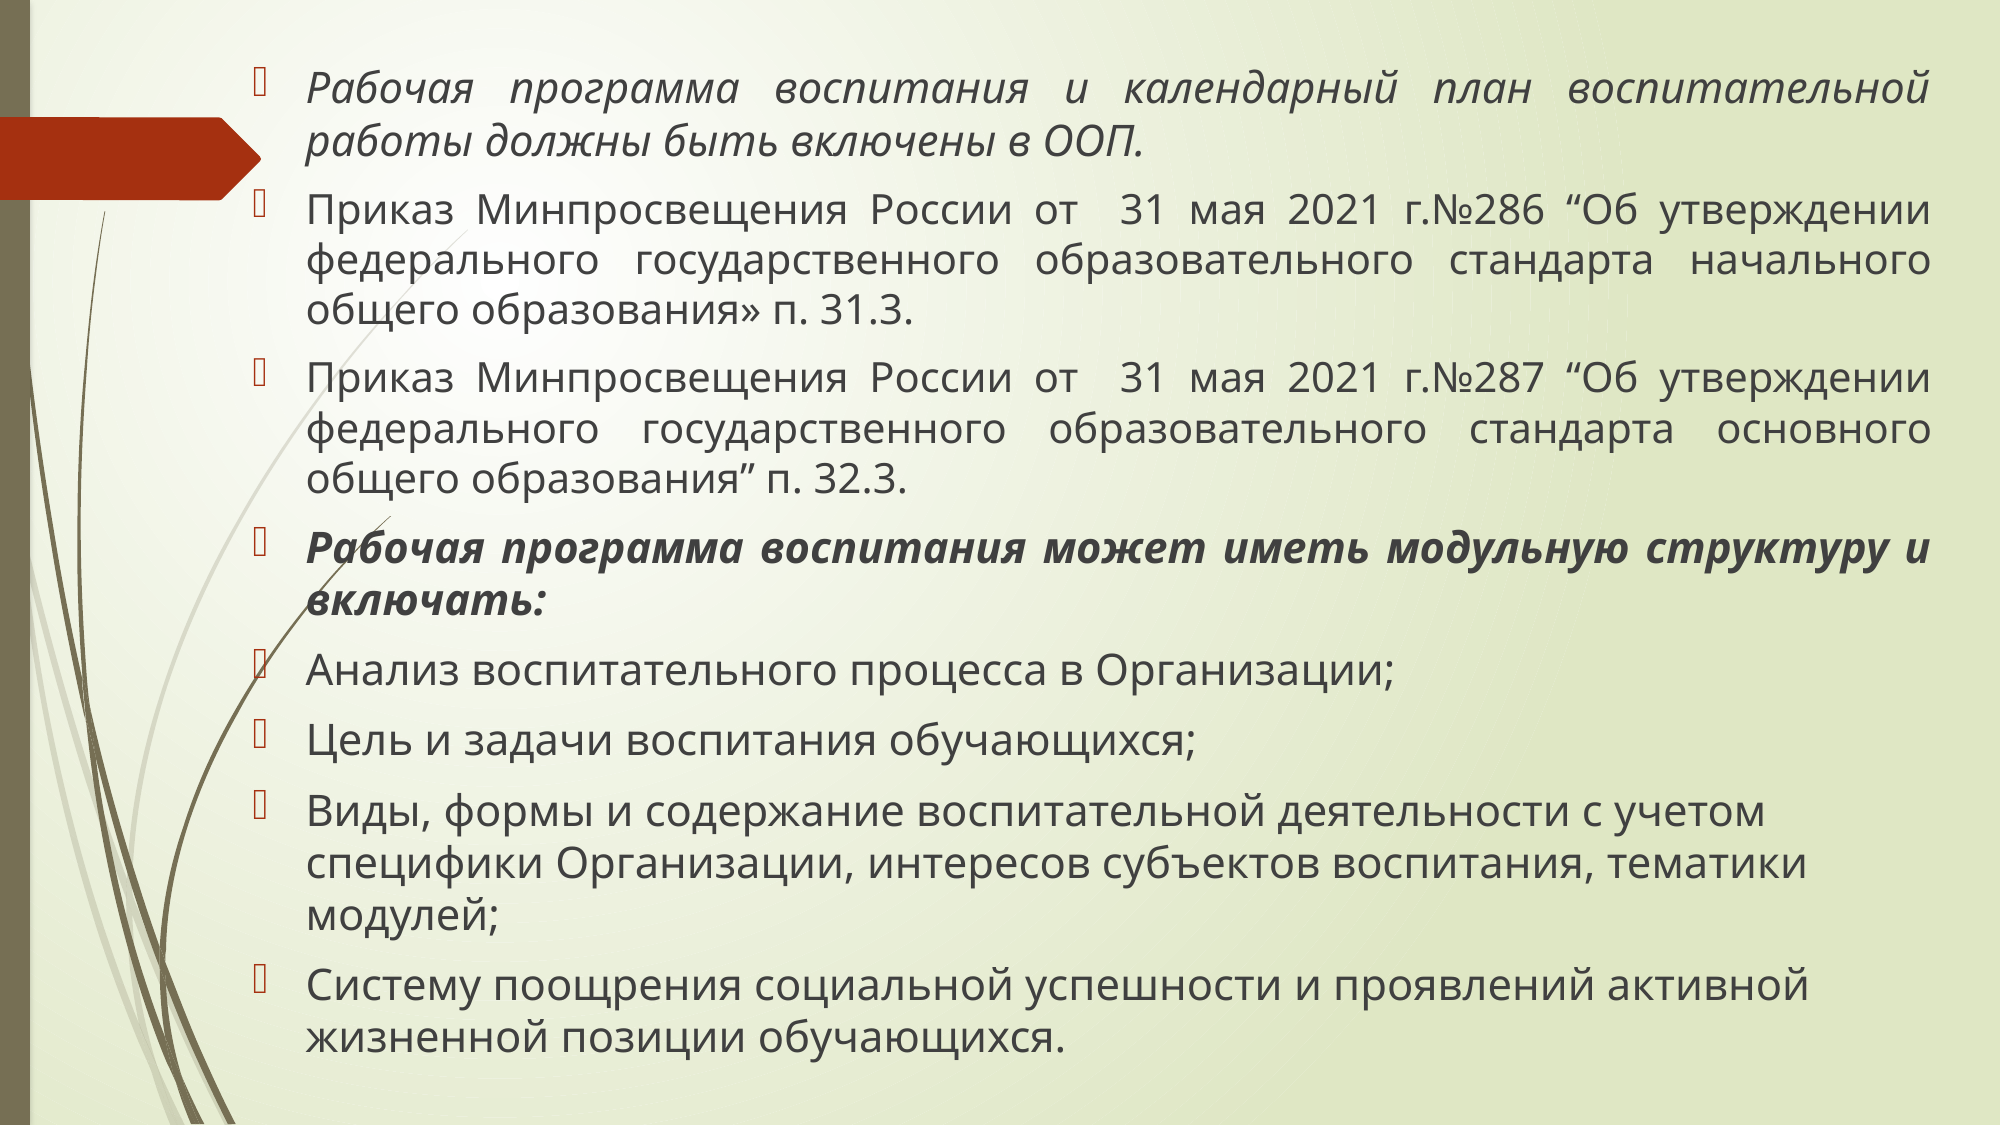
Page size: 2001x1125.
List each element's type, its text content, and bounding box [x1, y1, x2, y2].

list Рабочая программа воспитания и календарный план воспитательной работы должны быть включены в ООП. Приказ Минпросвещения России от 31 мая 2021 г.№286 “Об утверждении федерального государственного образовательного стандарта начального общего образования» п. 31.3. Приказ Минпросвещения России от 31 мая 2021 г.№287 “Об утверждении федерального государственного образовательного стандарта основного общего образования” п. 32.3. Рабочая программа воспитания может иметь модульную структуру и включать: Анализ воспитательного процесса в Организации; Цель и задачи воспитания обучающихся; Виды, формы и содержание воспитательной деятельности с учетом специфики Организации, интересов субъектов воспитания, тематики модулей; Систему поощрения социальной успешности и проявлений активной жизненной позиции обучающихся. [237, 52, 1947, 1070]
